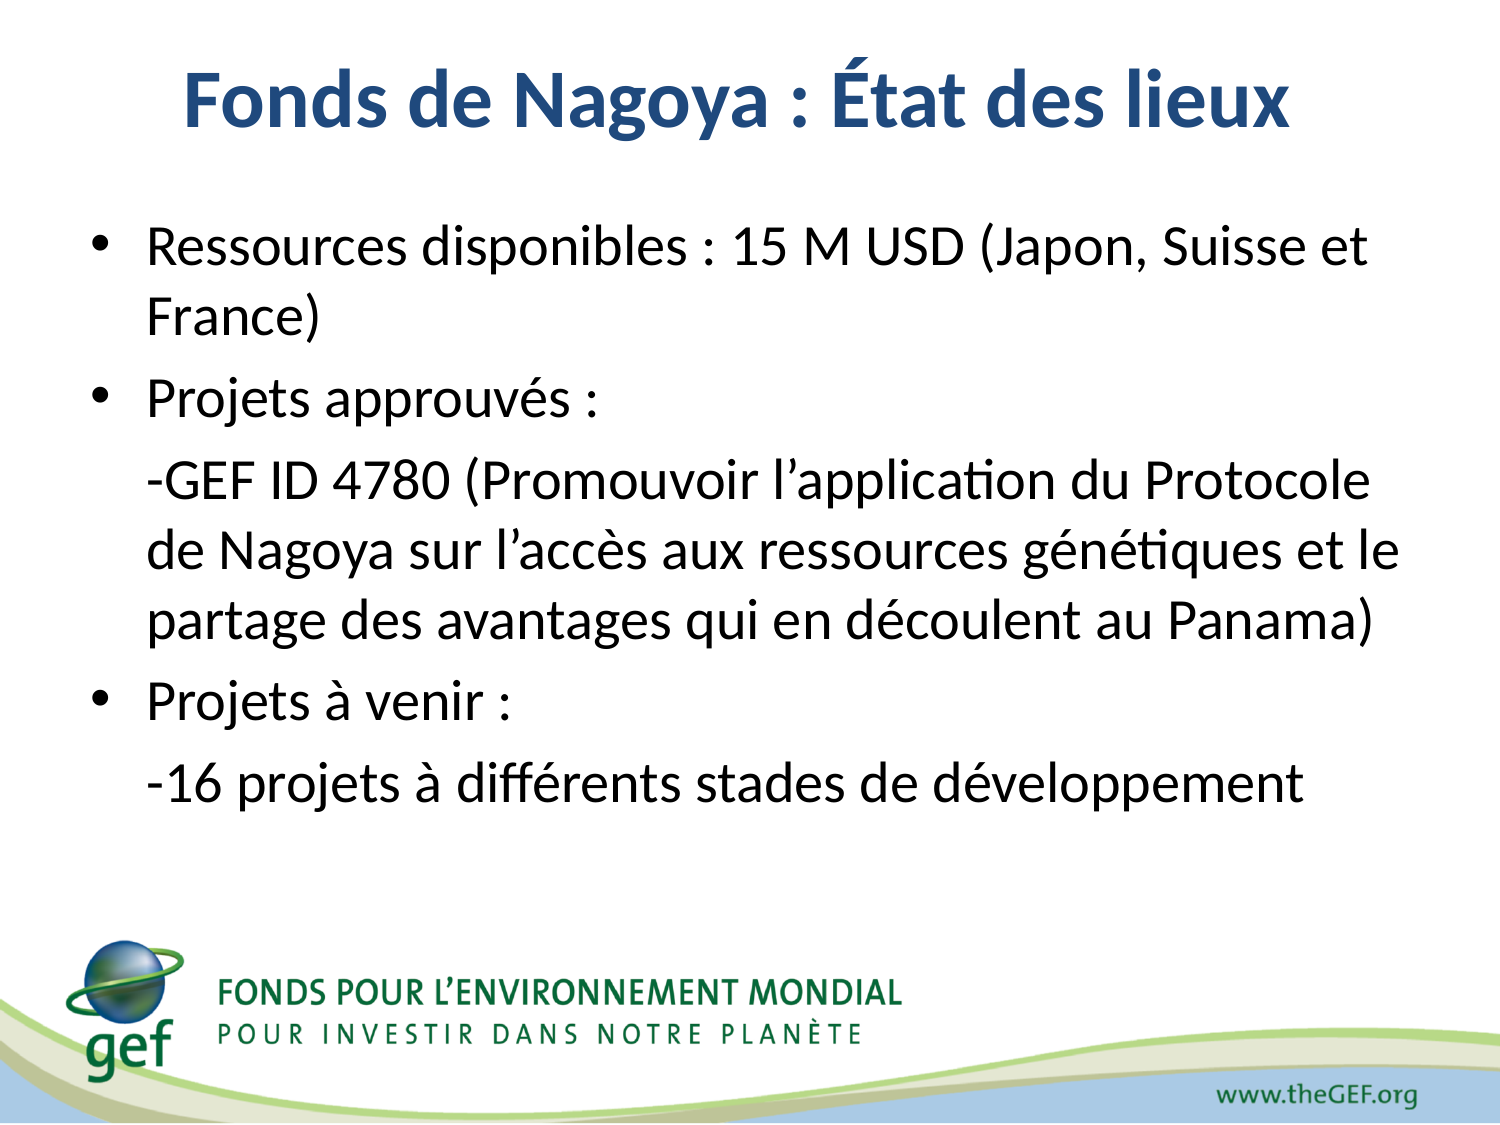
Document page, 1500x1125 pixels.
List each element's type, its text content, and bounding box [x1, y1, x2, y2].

title Fonds de Nagoya : État des lieux [62, 0, 1413, 188]
picture [0, 912, 1500, 1125]
list Ressources disponibles : 15 M USD (Japon, Suisse et France) Projets approuvés : -GEF ID 4780 (Promouvoir l’application du Protocole de Nagoya sur l’accès aux ressources génétiques et le partage des avantages qui en découlent au Panama) Projets à venir : -16 projets à différents stades de développement [74, 199, 1426, 838]
